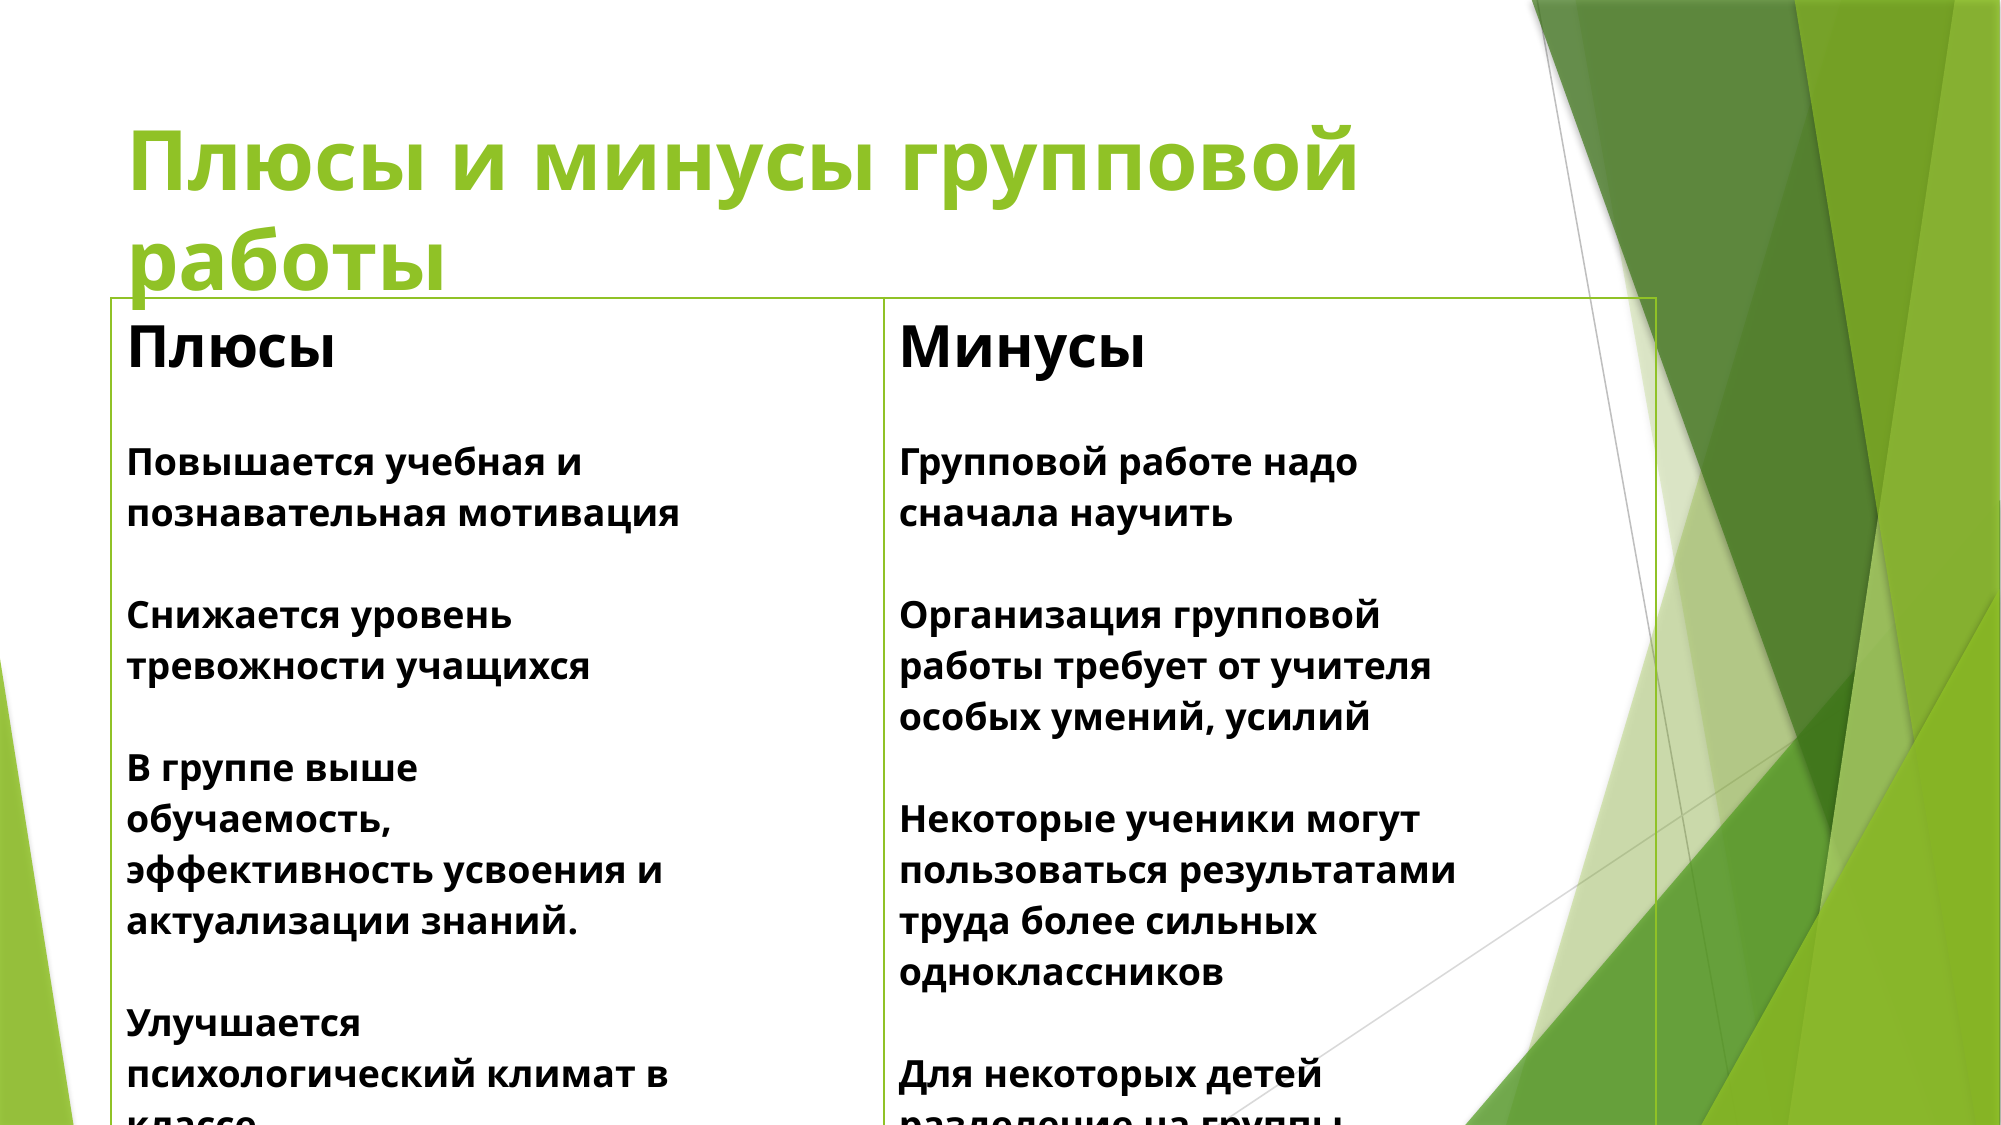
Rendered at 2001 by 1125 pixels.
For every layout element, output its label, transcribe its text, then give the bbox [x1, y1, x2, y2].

title Плюсы и минусы групповой работы [111, 99, 1522, 297]
table_header Минусы Групповой работе надо сначала научить Организация групповой работы требует от учителя особых умений, усилий Некоторые ученики могут пользоваться результатами труда более сильных одноклассников Для некоторых детей разделение на группы – процесс болезненный [885, 299, 1655, 1125]
table_header Плюсы Повышается учебная и познавательная мотивация Снижается уровень тревожности учащихся В группе выше обучаемость, эффективность усвоения и актуализации знаний. Улучшается психологический климат в классе [112, 299, 883, 1125]
